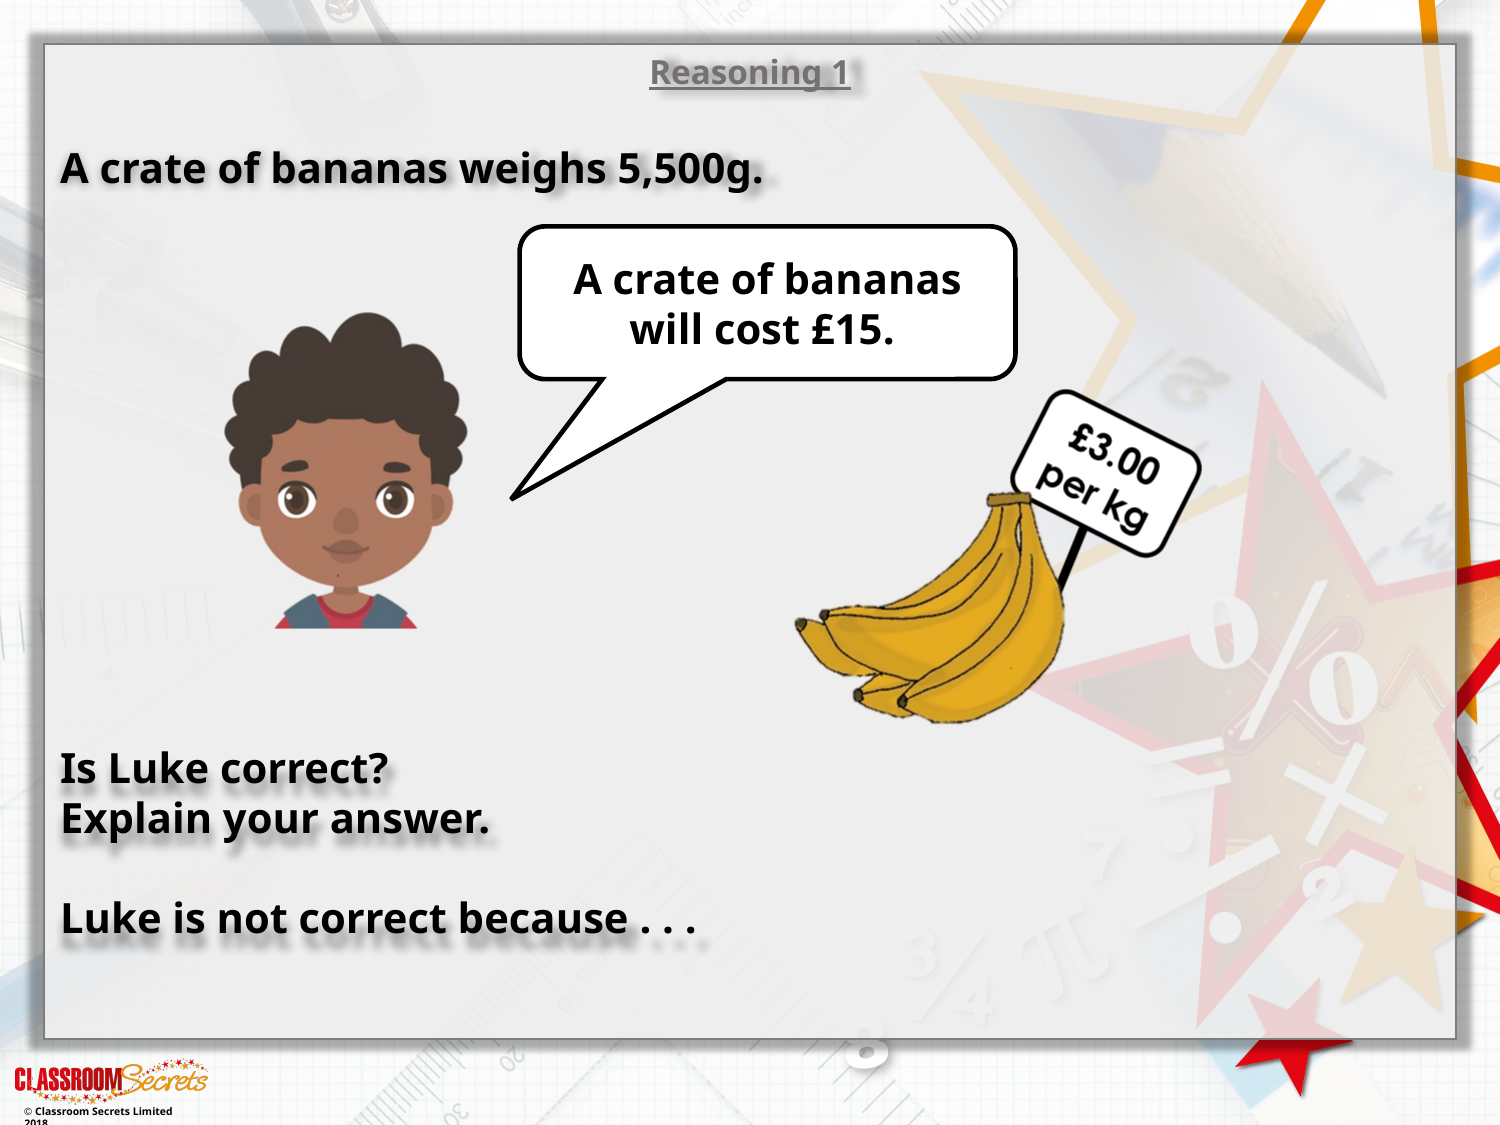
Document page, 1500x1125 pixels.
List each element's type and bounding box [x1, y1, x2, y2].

picture [0, 0, 1500, 1125]
text_box [9, 1058, 213, 1125]
